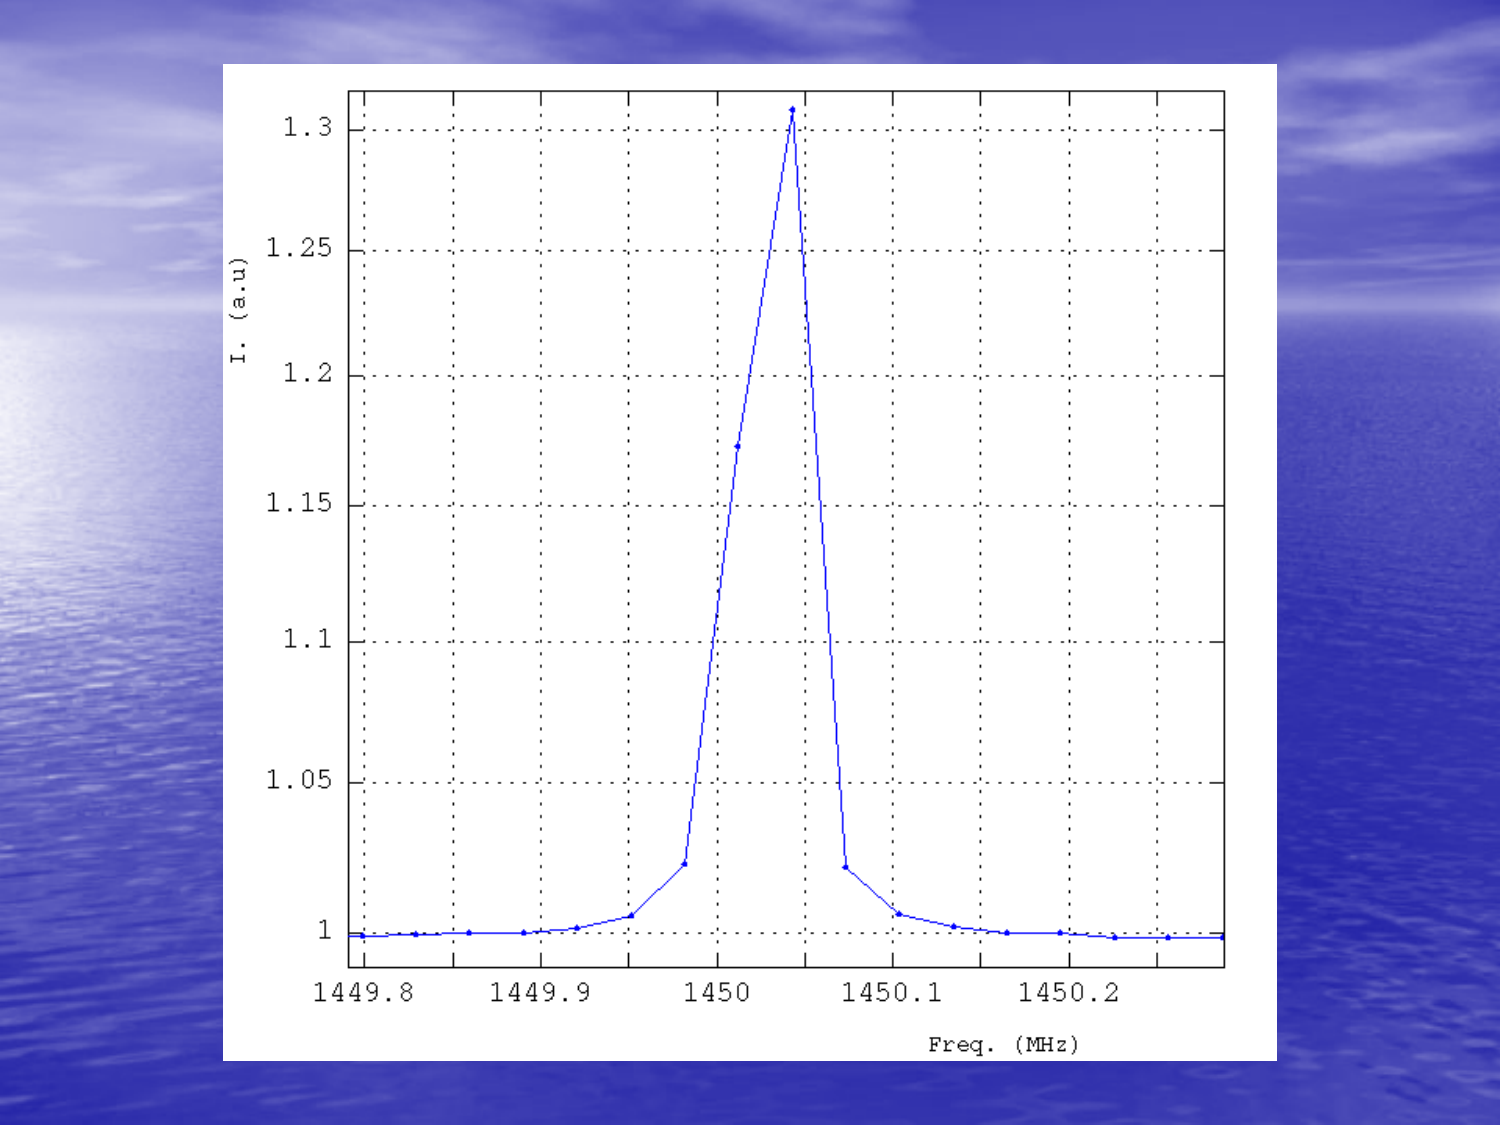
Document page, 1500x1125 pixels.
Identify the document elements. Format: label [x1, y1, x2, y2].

picture [223, 64, 1277, 1061]
